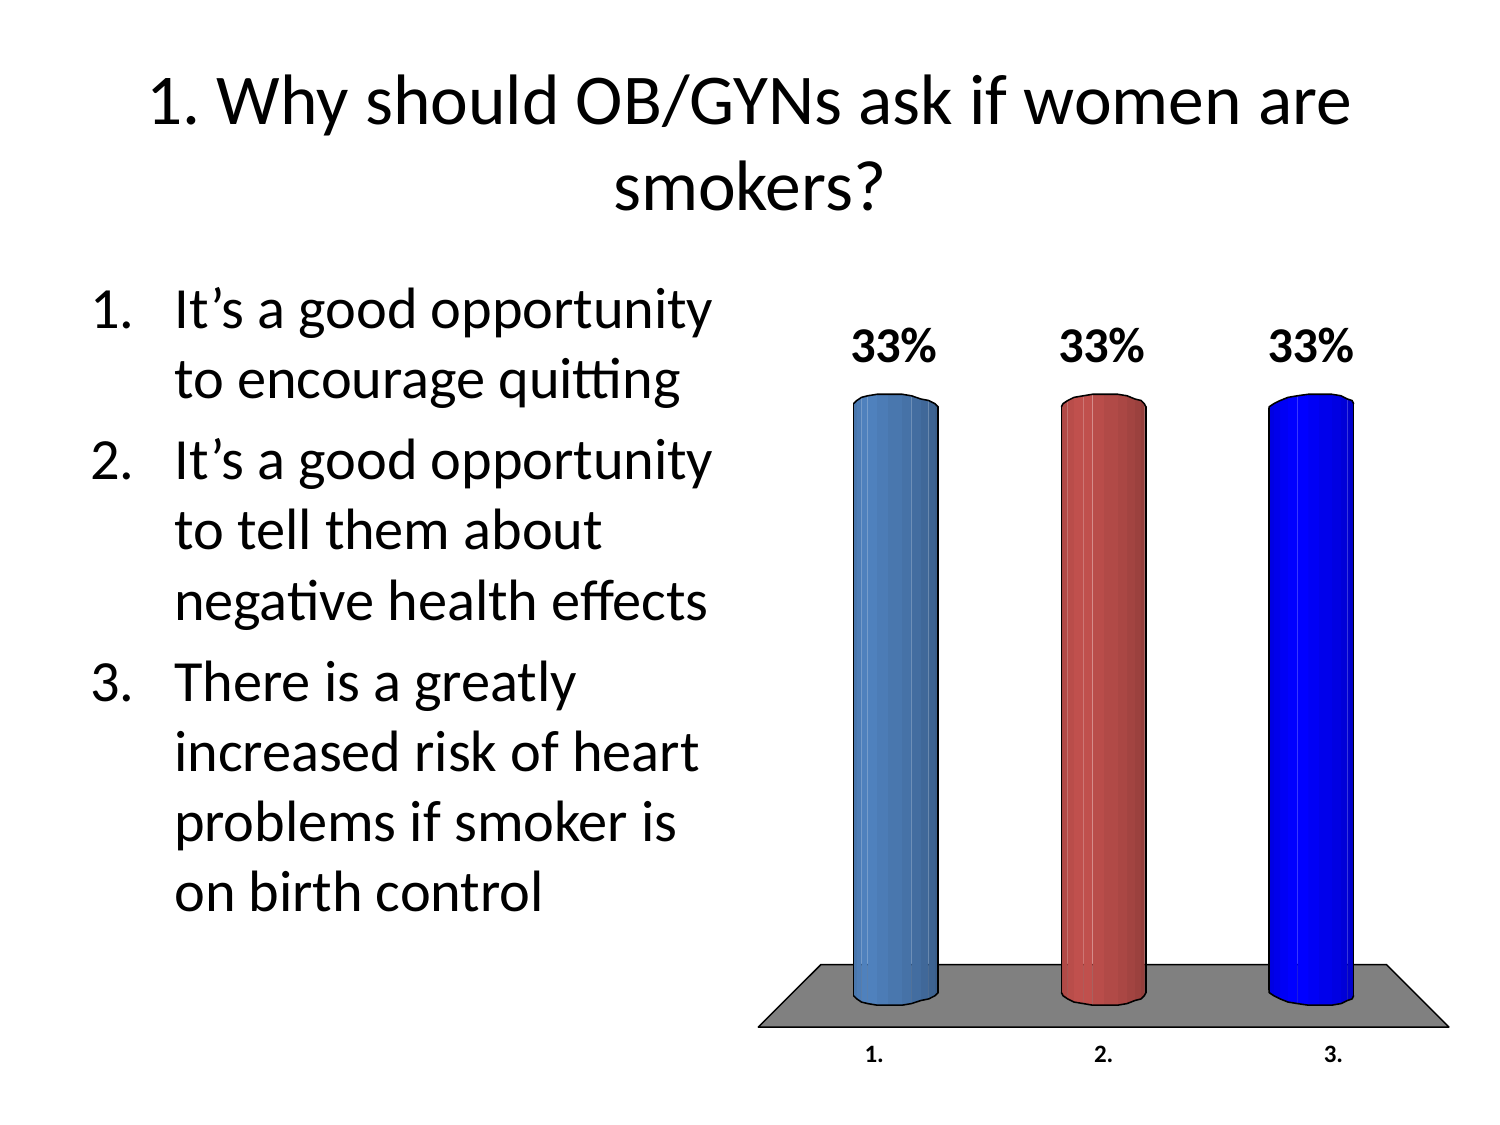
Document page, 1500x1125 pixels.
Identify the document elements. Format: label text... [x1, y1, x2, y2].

title 1. Why should OB/GYNs ask if women are smokers? [75, 45, 1425, 233]
list It’s a good opportunity to encourage quitting It’s a good opportunity to tell them about negative health effects There is a greatly increased risk of heart problems if smoker is on birth control [75, 262, 750, 1005]
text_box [739, 270, 1490, 1115]
